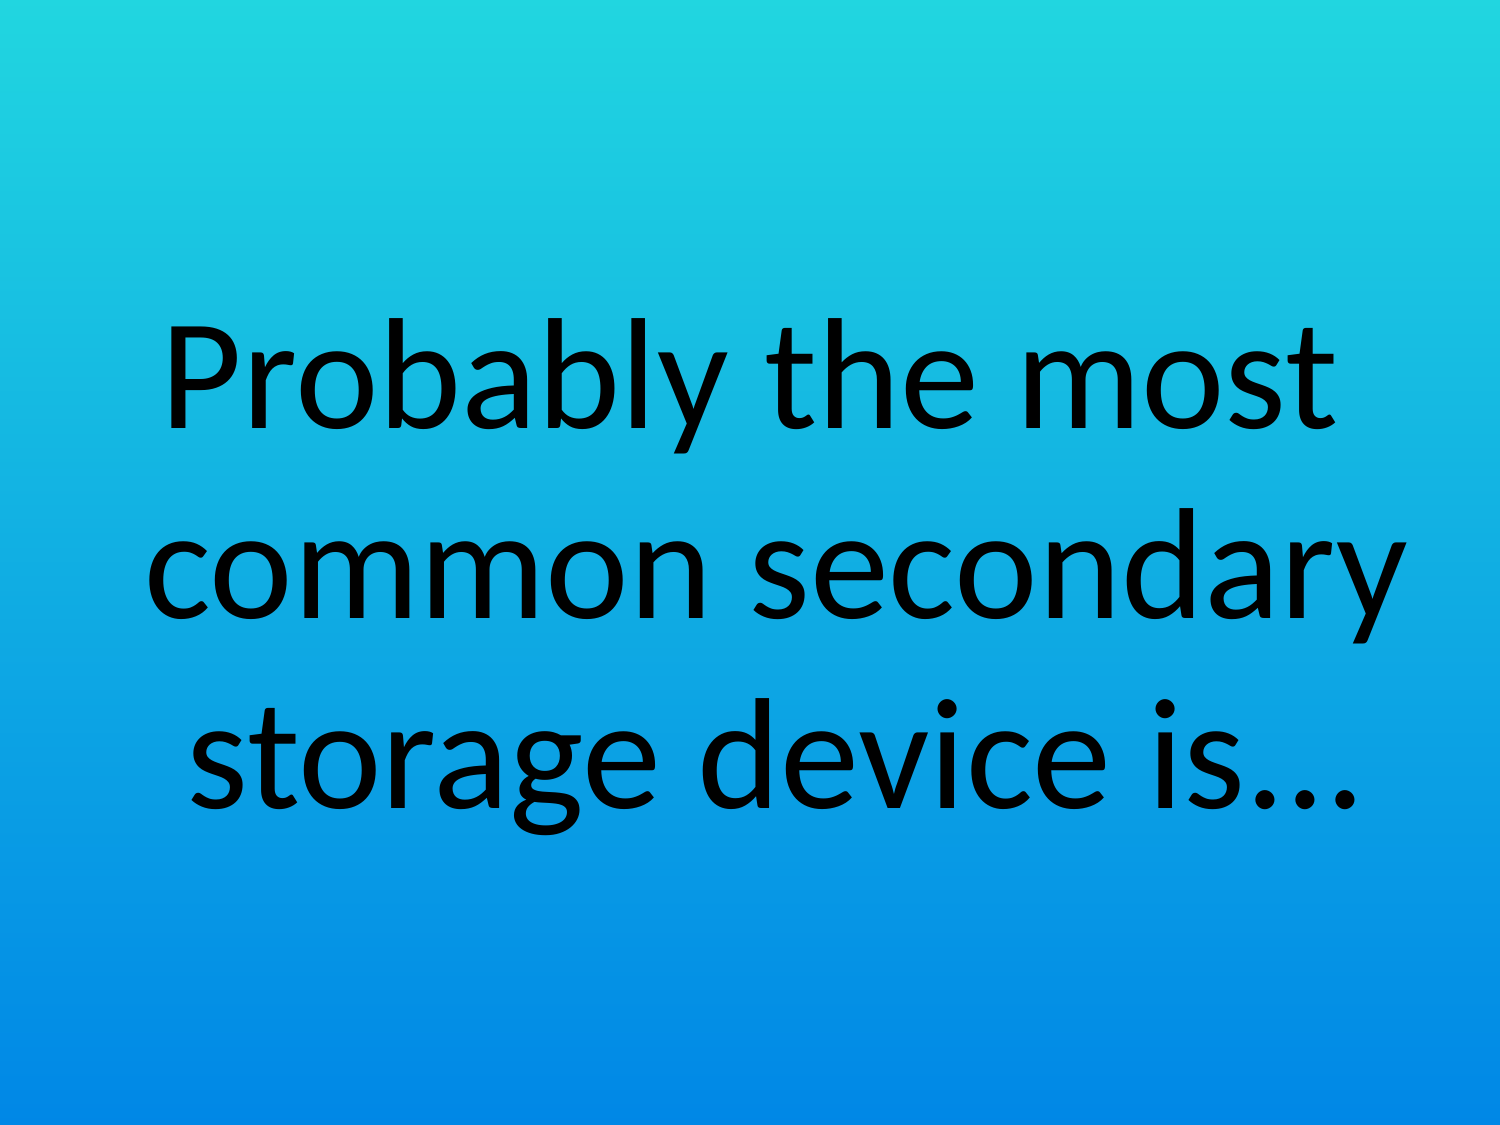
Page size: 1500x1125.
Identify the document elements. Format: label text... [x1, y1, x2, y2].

list Probably the most common secondary storage device is... [75, 262, 1425, 1005]
